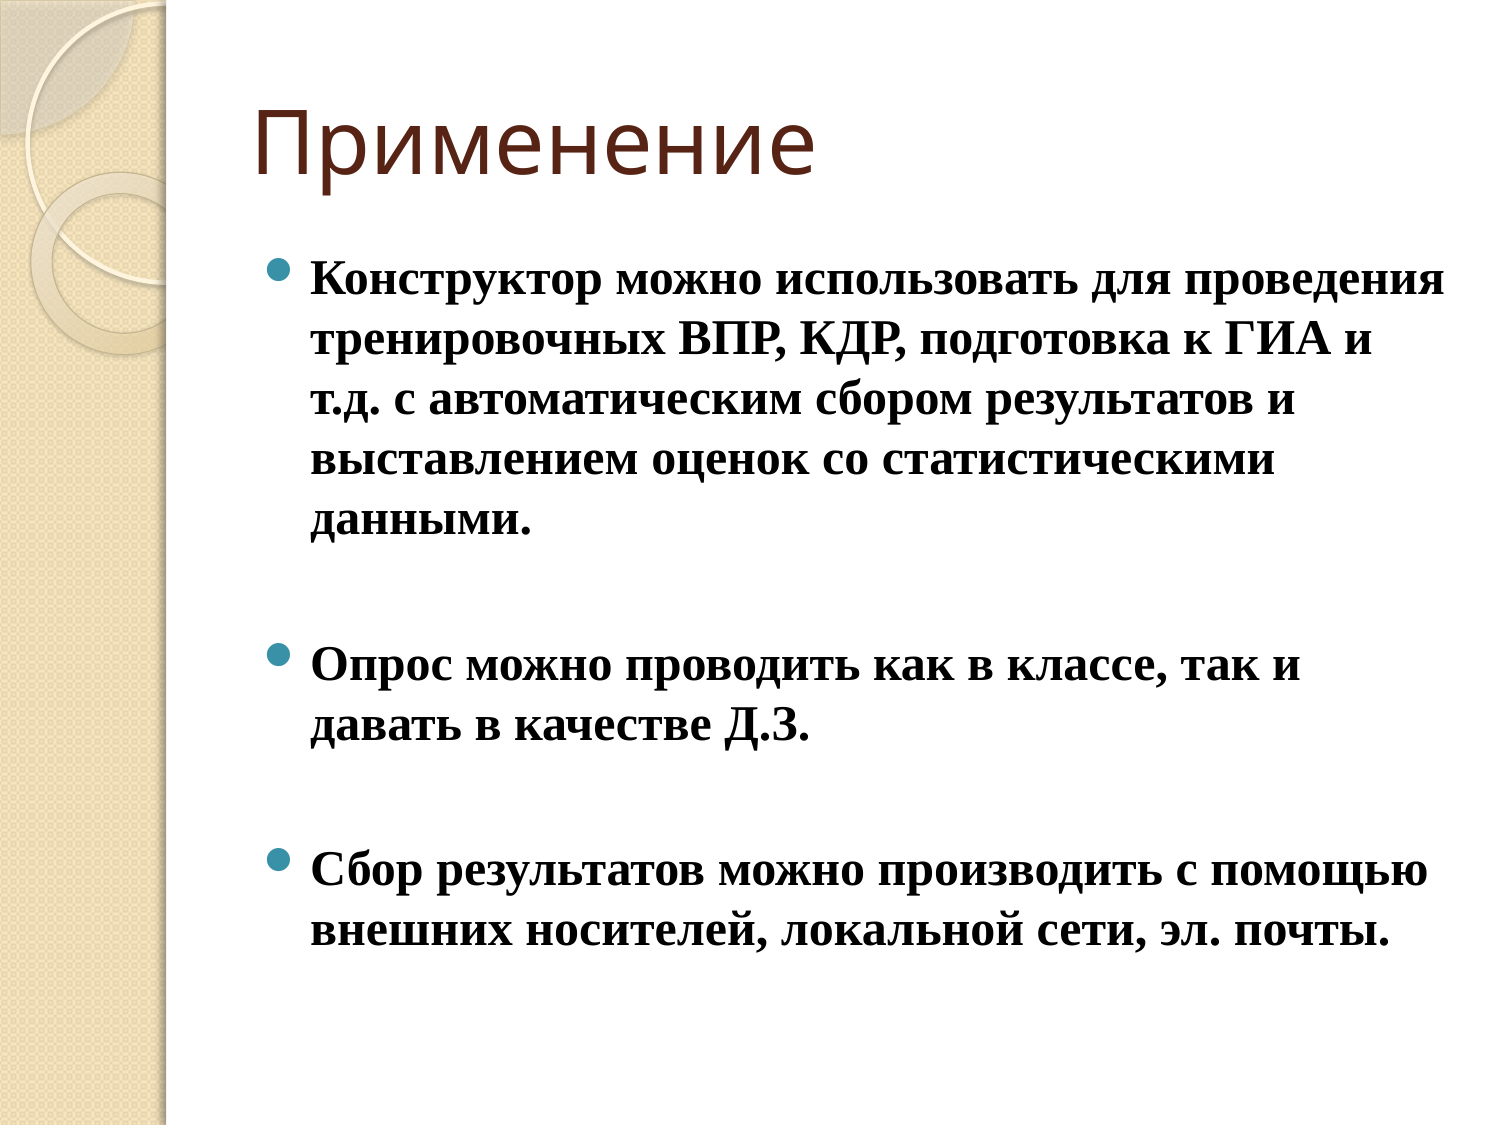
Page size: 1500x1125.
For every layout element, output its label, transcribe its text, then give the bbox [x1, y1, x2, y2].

title Применение [235, 45, 1466, 233]
list Конструктор можно использовать для проведения тренировочных ВПР, КДР, подготовка к ГИА и т.д. с автоматическим сбором результатов и выставлением оценок со статистическими данными. Опрос можно проводить как в классе, так и давать в качестве Д.З. Сбор результатов можно производить с помощью внешних носителей, локальной сети, эл. почты. [235, 237, 1466, 1025]
